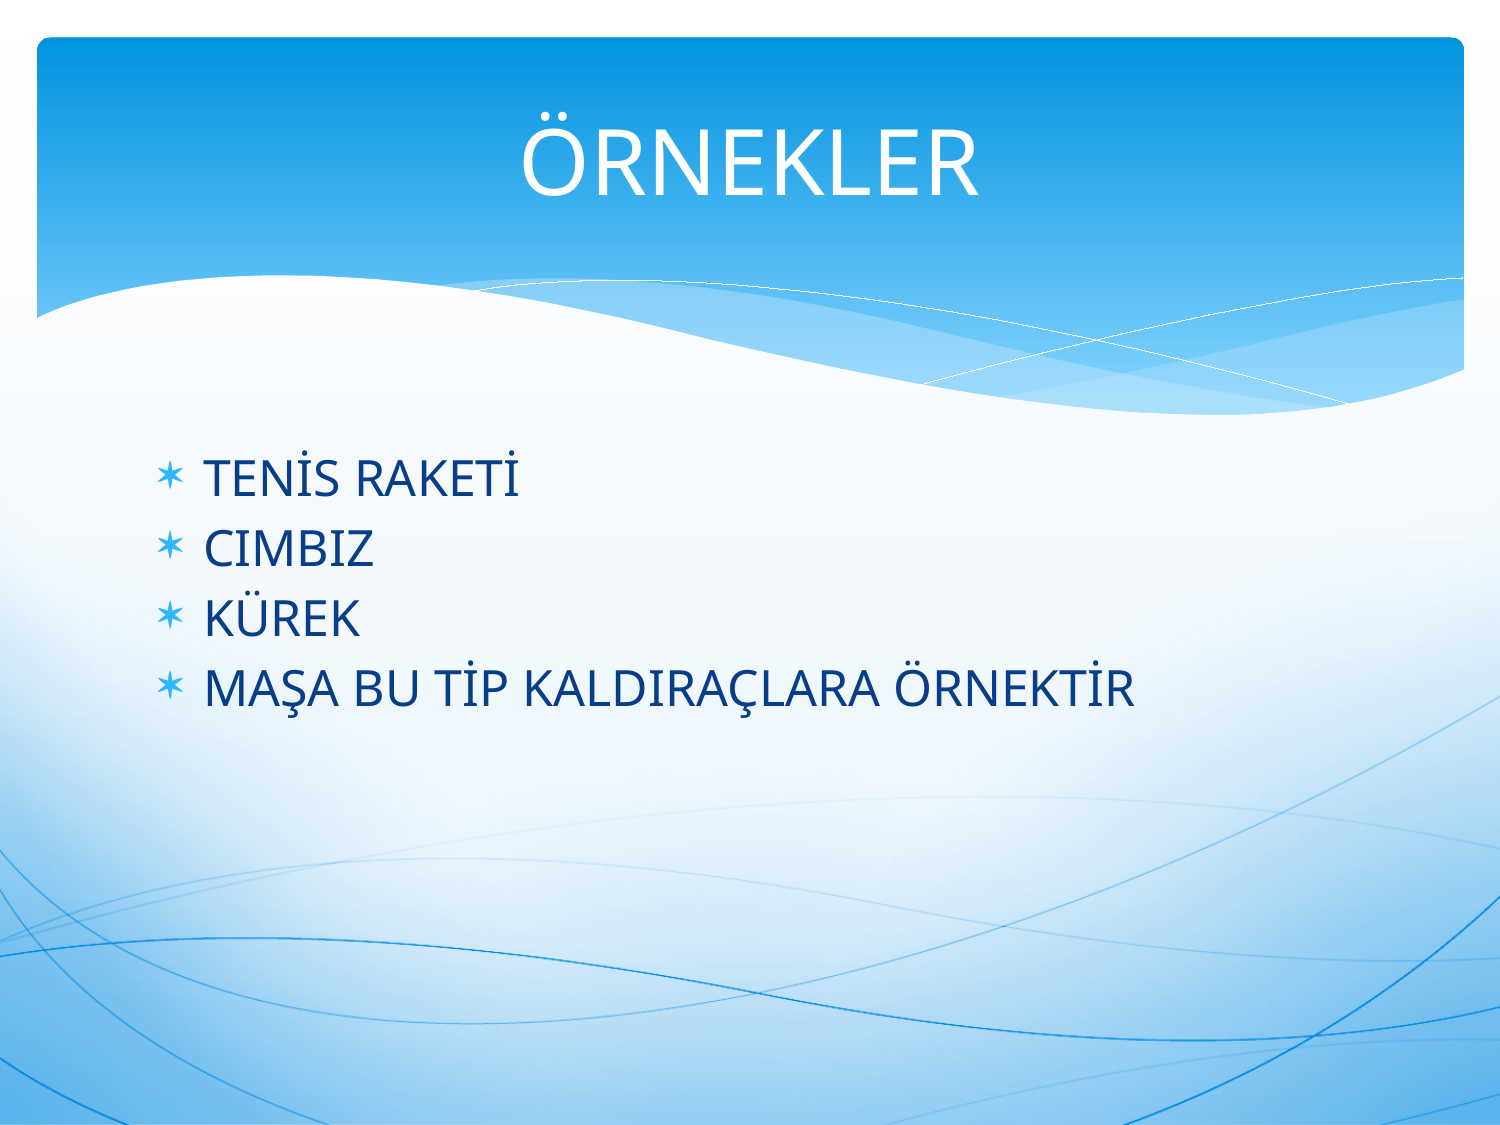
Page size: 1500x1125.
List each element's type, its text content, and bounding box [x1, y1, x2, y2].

title ÖRNEKLER [75, 55, 1425, 261]
list TENİS RAKETİ CIMBIZ KÜREK MAŞA BU TİP KALDIRAÇLARA ÖRNEKTİR [143, 438, 1359, 1005]
